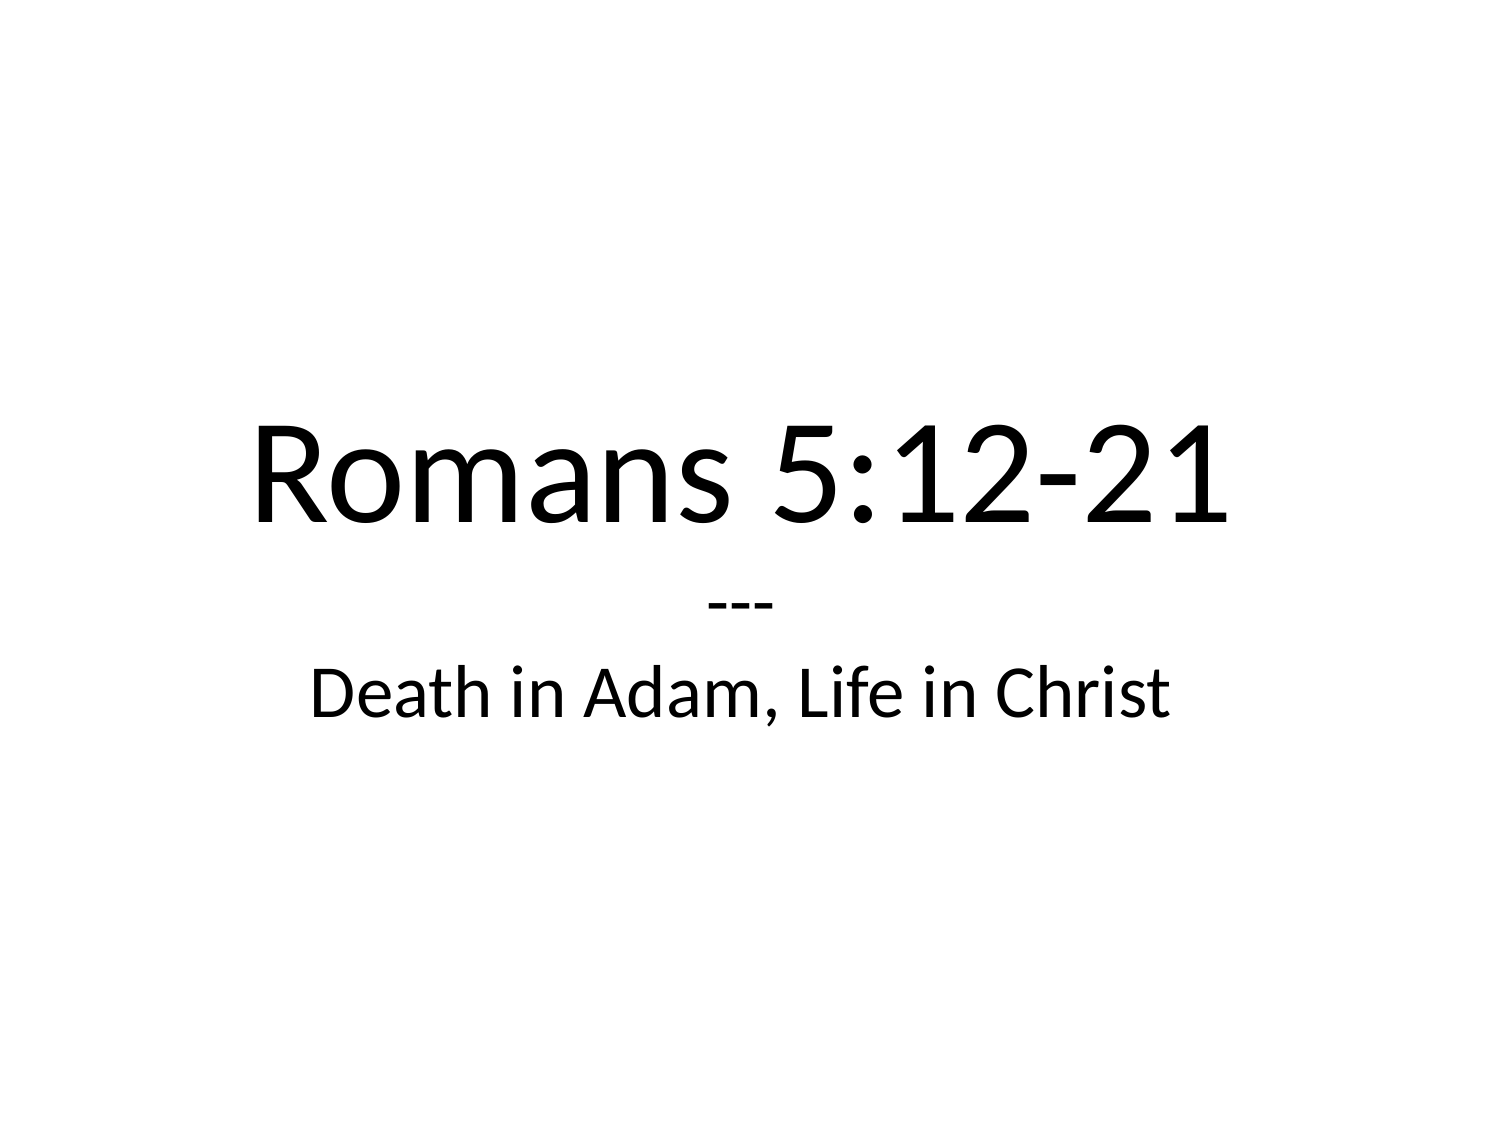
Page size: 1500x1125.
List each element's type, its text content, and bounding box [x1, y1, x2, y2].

title Romans 5:12-21 --- Death in Adam, Life in Christ [103, 295, 1379, 811]
